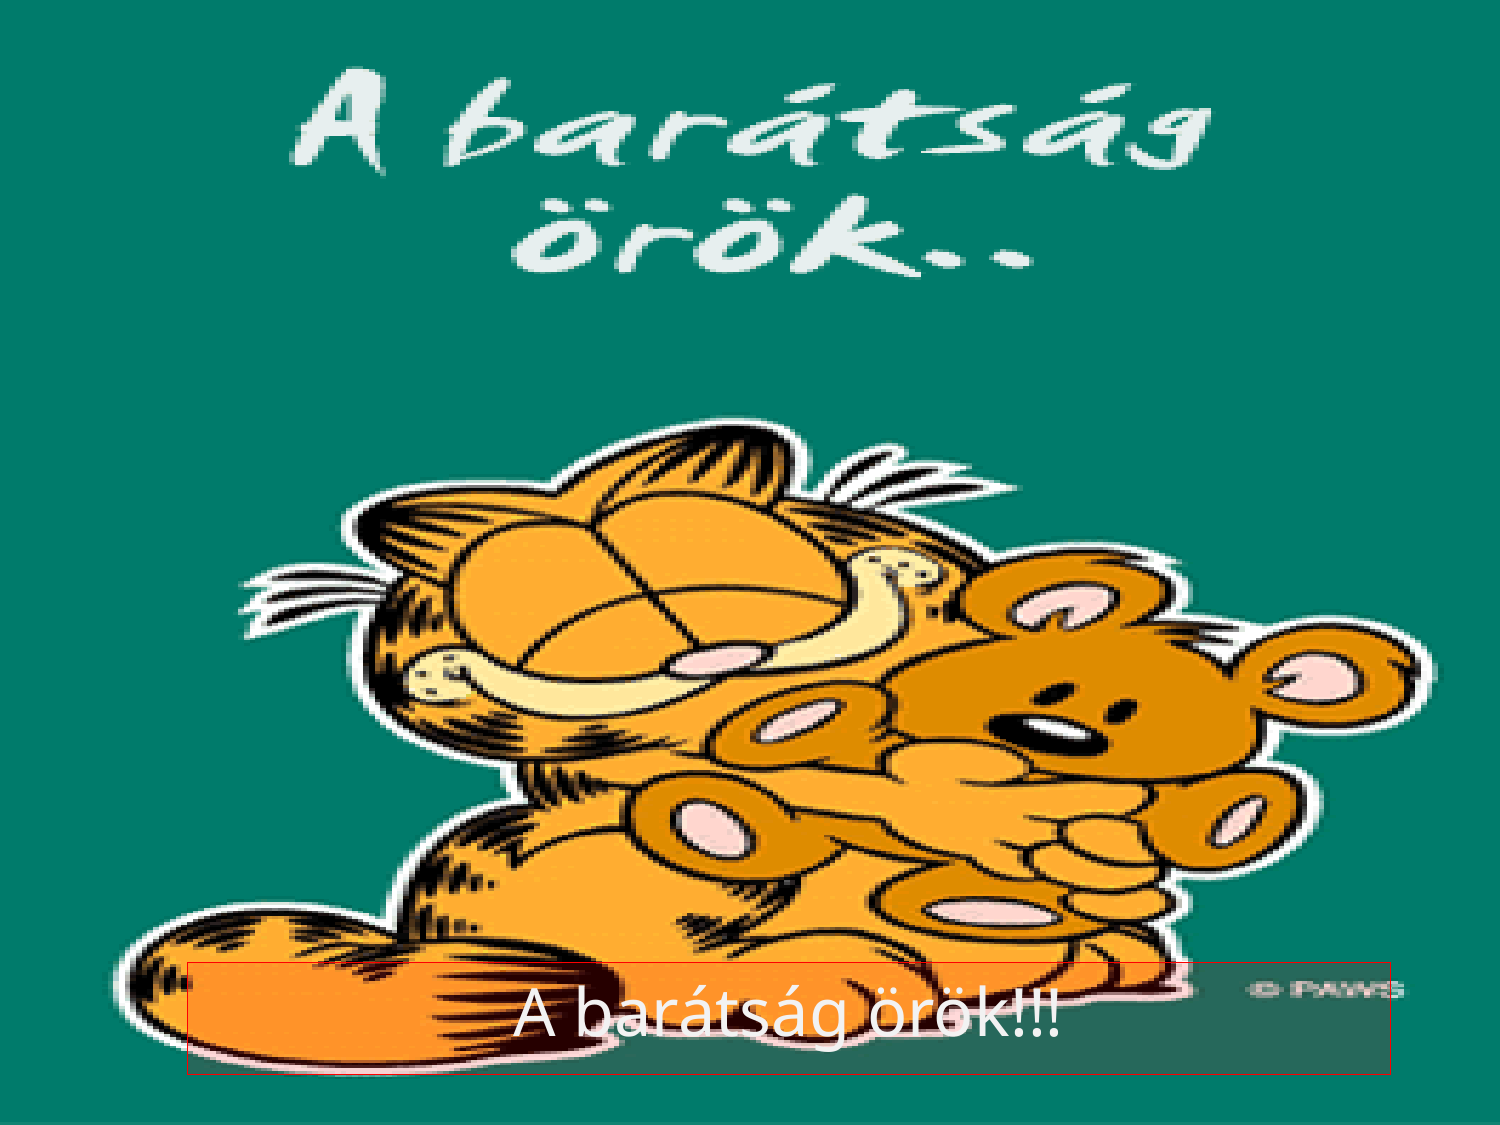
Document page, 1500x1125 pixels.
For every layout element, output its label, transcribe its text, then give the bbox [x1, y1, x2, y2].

picture [0, 0, 1500, 1125]
list A barátság örök!!! [187, 962, 1391, 1075]
